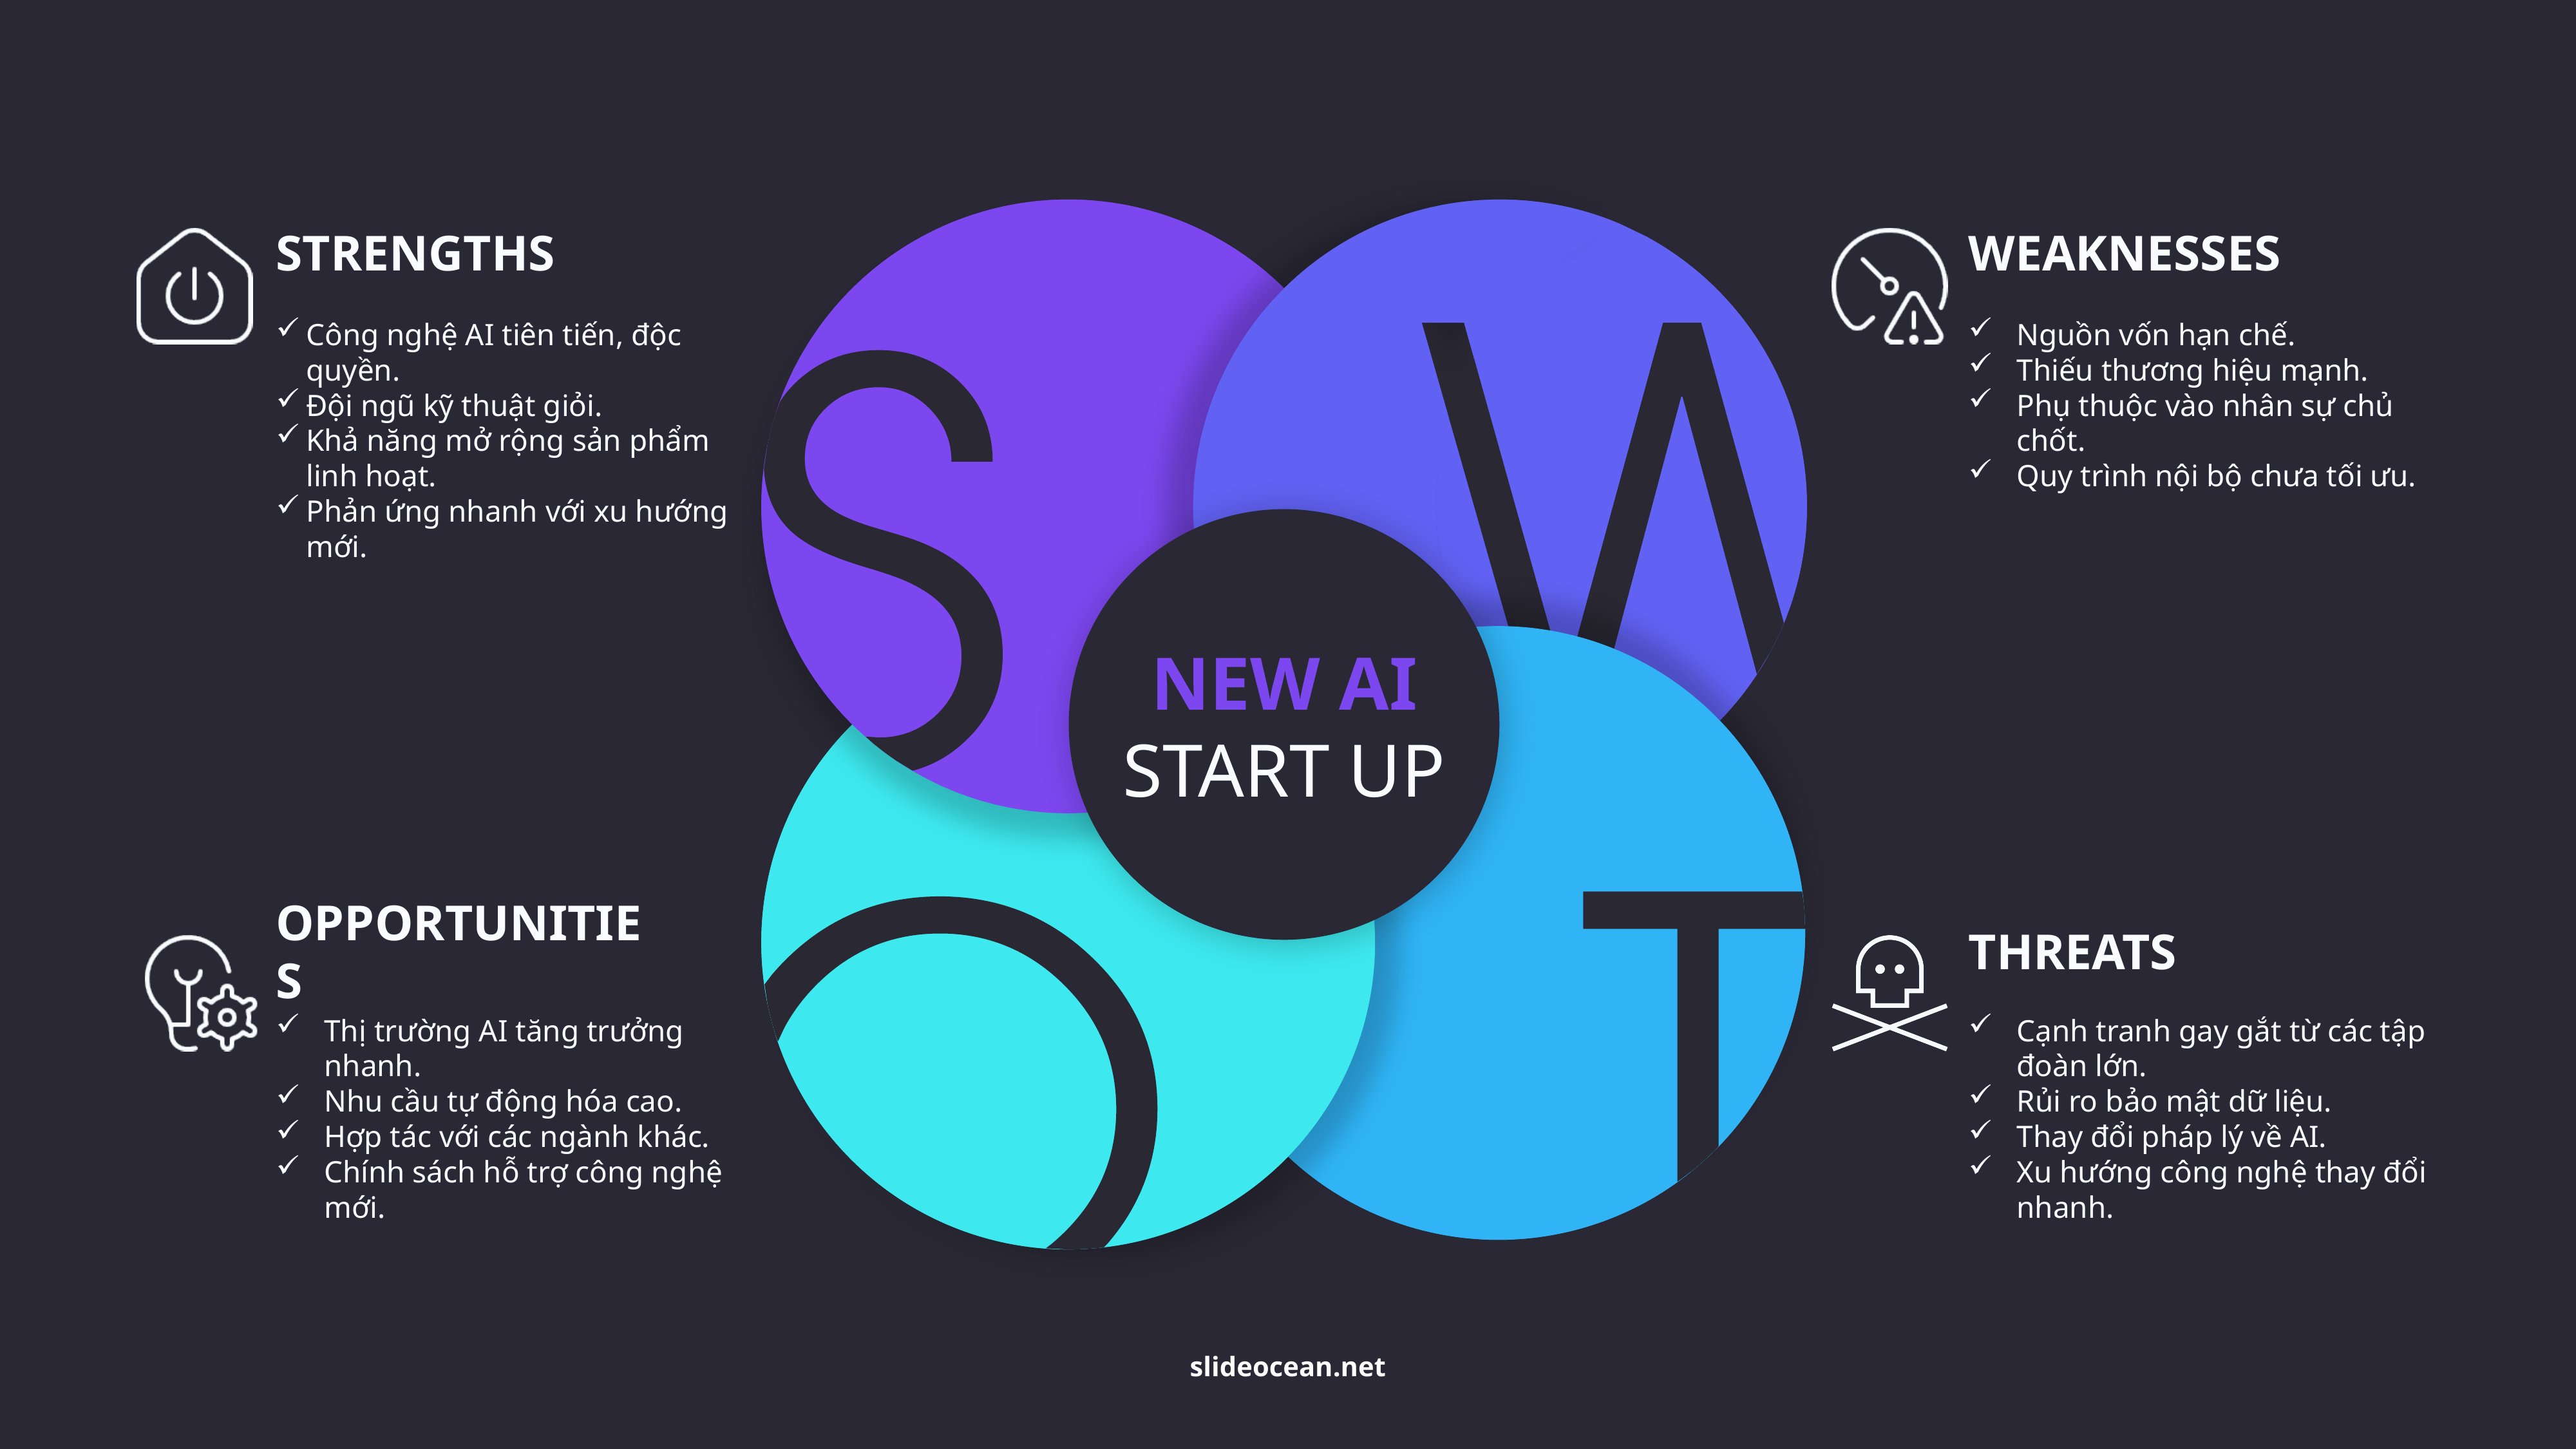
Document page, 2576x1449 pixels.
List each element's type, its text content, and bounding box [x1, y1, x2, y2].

text_box OPPORTUNITIES [266, 887, 668, 1007]
text_box Nguồn vốn hạn chế. Thiếu thương hiệu mạnh. Phụ thuộc vào nhân sự chủ chốt. Quy trình nội bộ chưa tối ưu. [1958, 310, 2439, 498]
text_box Thị trường AI tăng trưởng nhanh. Nhu cầu tự động hóa cao. Hợp tác với các ngành khác. Chính sách hỗ trợ công nghệ mới. [266, 1007, 746, 1229]
text_box slideocean.net [1180, 1345, 1396, 1387]
text_box THREATS [1958, 916, 2325, 984]
picture [144, 935, 261, 1052]
text_box Công nghệ AI tiên tiến, độc quyền. Đội ngũ kỹ thuật giỏi. Khả năng mở rộng sản phẩm linh hoạt. Phản ứng nhanh với xu hướng mới. [266, 310, 746, 569]
picture [137, 228, 254, 345]
picture [1831, 935, 1948, 1052]
text_box Cạnh tranh gay gắt từ các tập đoàn lớn. Rủi ro bảo mật dữ liệu. Thay đổi pháp lý về AI. Xu hướng công nghệ thay đổi nhanh. [1958, 1007, 2439, 1229]
text_box WEAKNESSES [1958, 218, 2325, 286]
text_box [761, 199, 1808, 1250]
text_box STRENGTHS [266, 218, 591, 286]
picture [1831, 228, 1948, 345]
